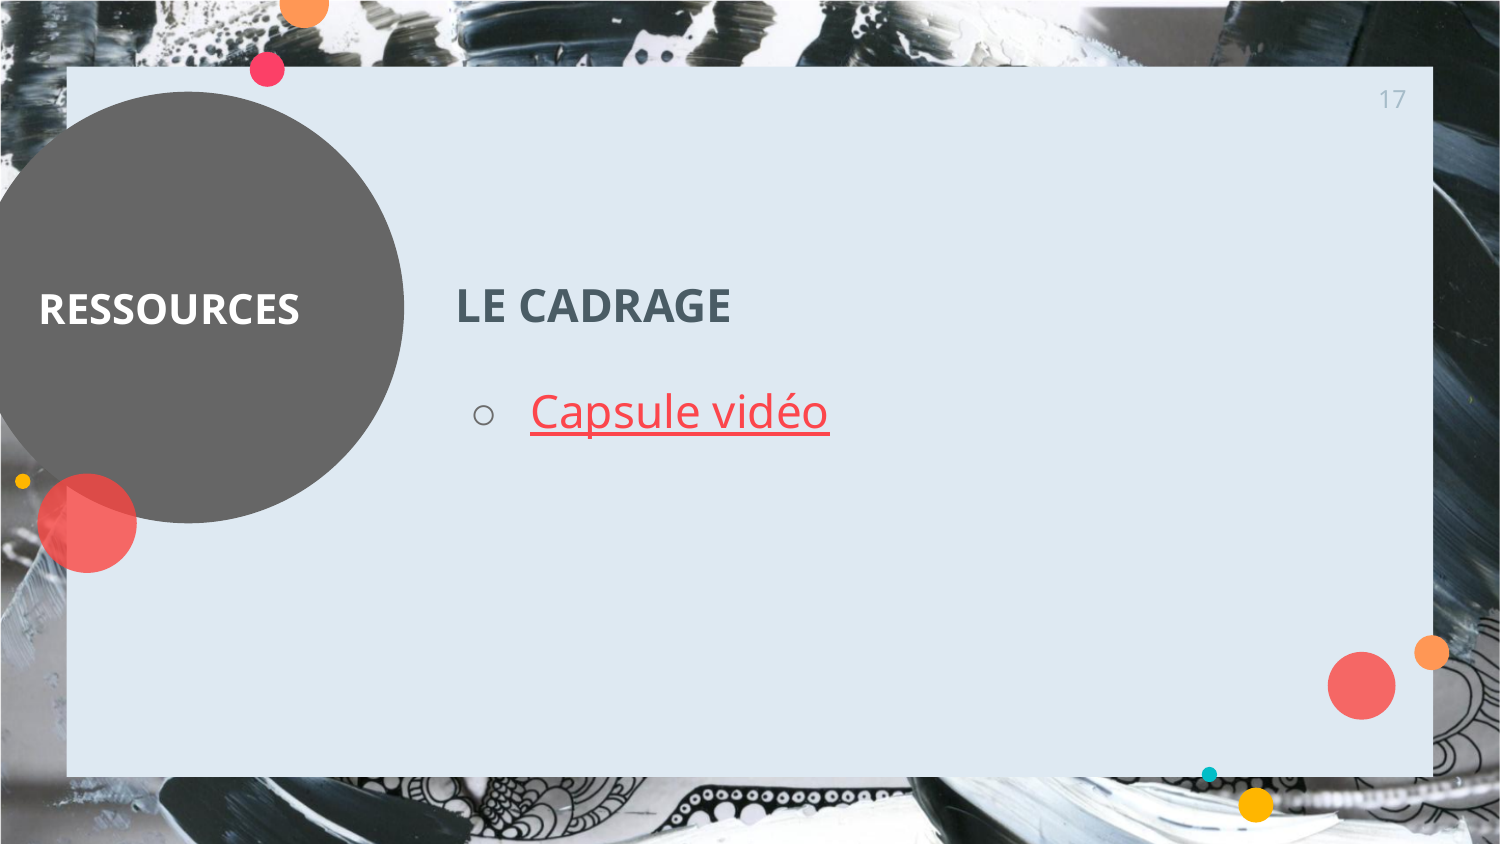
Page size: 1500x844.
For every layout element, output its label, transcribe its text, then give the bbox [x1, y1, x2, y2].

title RESSOURCES [23, 91, 375, 524]
slide_number ‹#› [1331, 68, 1422, 134]
list LE CADRAGE Capsule vidéo [440, 234, 1383, 684]
picture [2, 2, 1500, 844]
